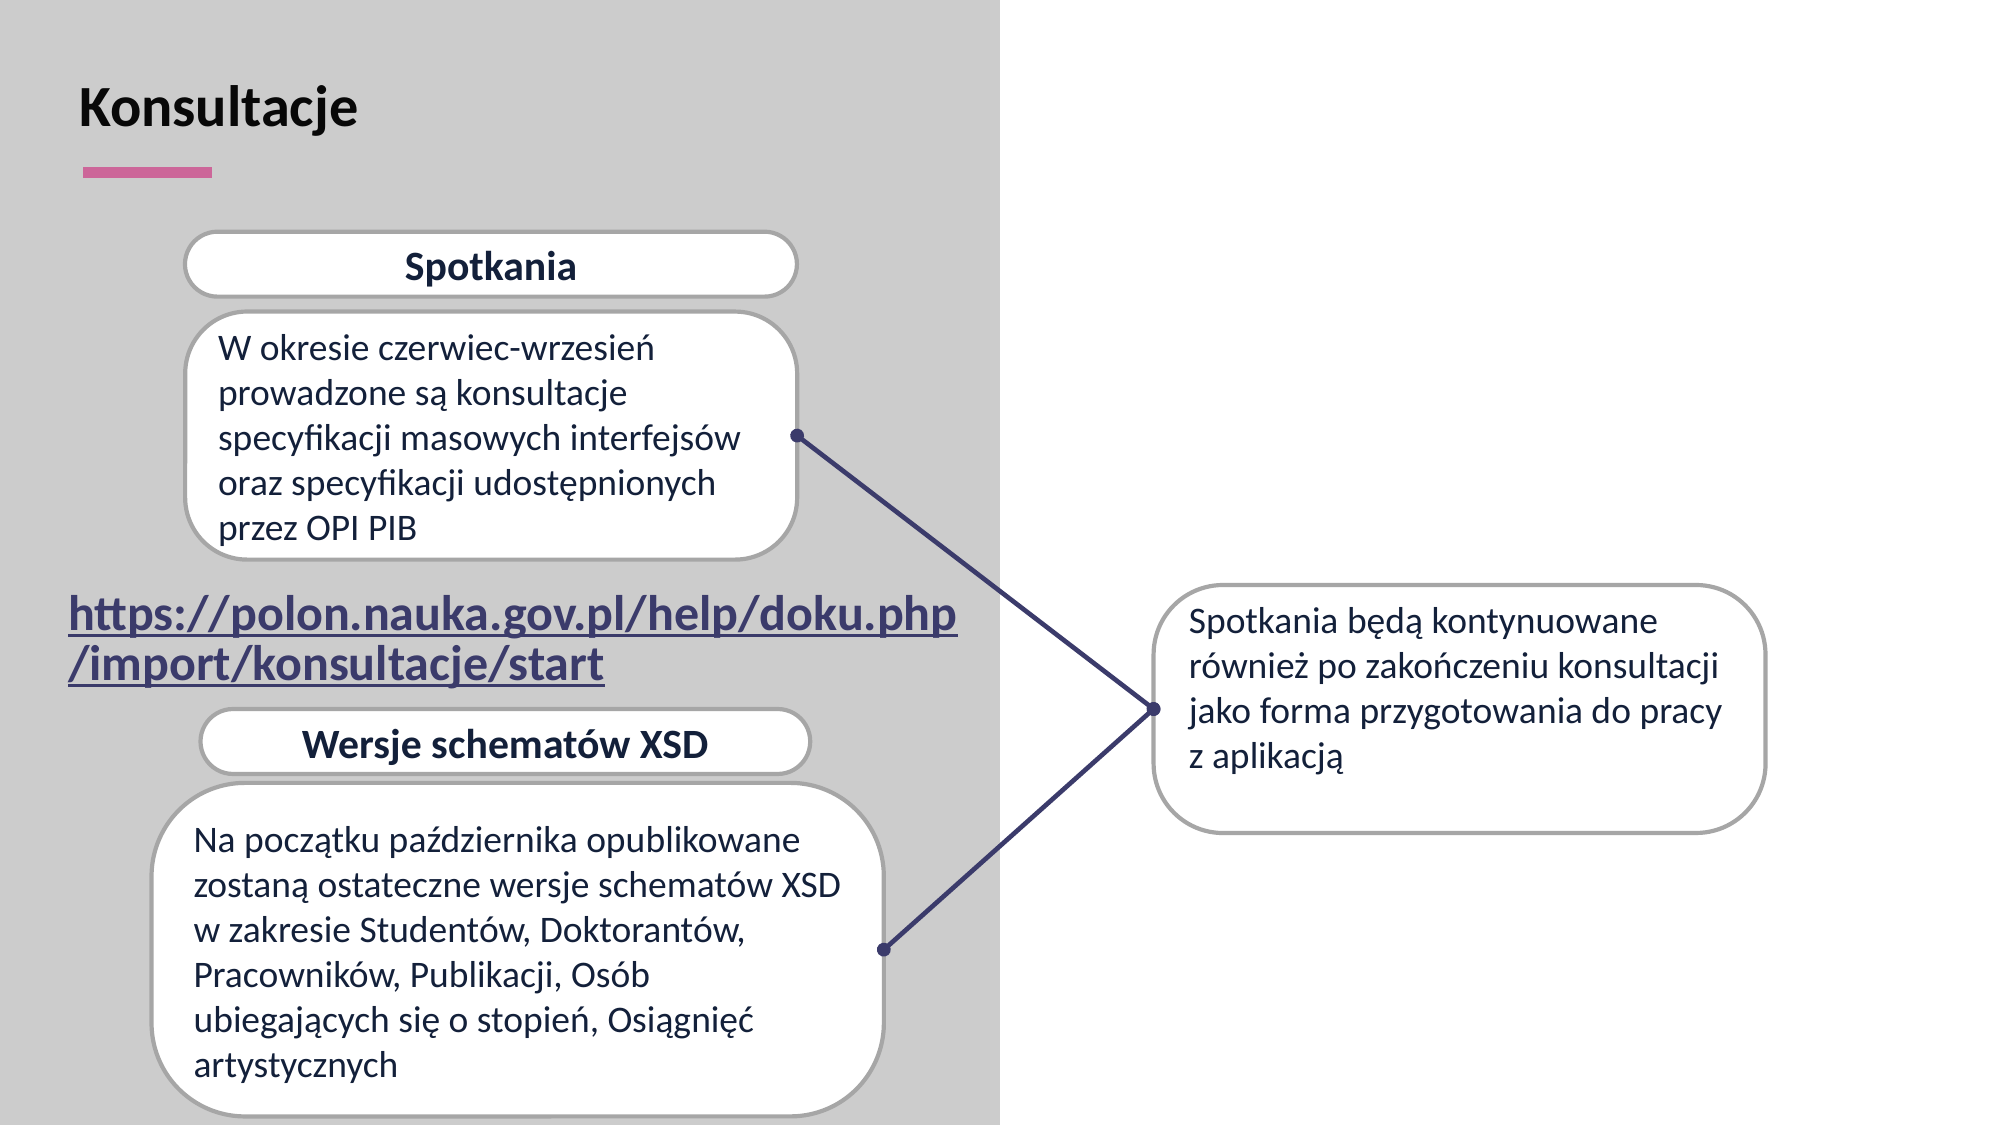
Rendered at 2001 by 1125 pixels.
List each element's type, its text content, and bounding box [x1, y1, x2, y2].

text_box Spotkania będą kontynuowane również po zakończeniu konsultacji jako forma przygotowania do pracy z aplikacją [1158, 582, 1768, 836]
text_box Wersje schematów XSD [198, 706, 813, 777]
text_box W okresie czerwiec-wrzesień prowadzone są konsultacje specyfikacji masowych interfejsów oraz specyfikacji udostępnionych przez OPI PIB [183, 309, 800, 562]
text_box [796, 435, 1154, 710]
text_box Na początku października opublikowane zostaną ostateczne wersje schematów XSD w zakresie Studentów, Doktorantów, Pracowników, Publikacji, Osób ubiegających się o stopień, Osiągnięć artystycznych [149, 780, 886, 1119]
text_box Spotkania [182, 229, 800, 299]
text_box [883, 708, 1154, 950]
text_box Konsultacje [79, 35, 1895, 172]
text_box https://polon.nauka.gov.pl/help/doku.php/import/konsultacje/start [53, 572, 791, 648]
